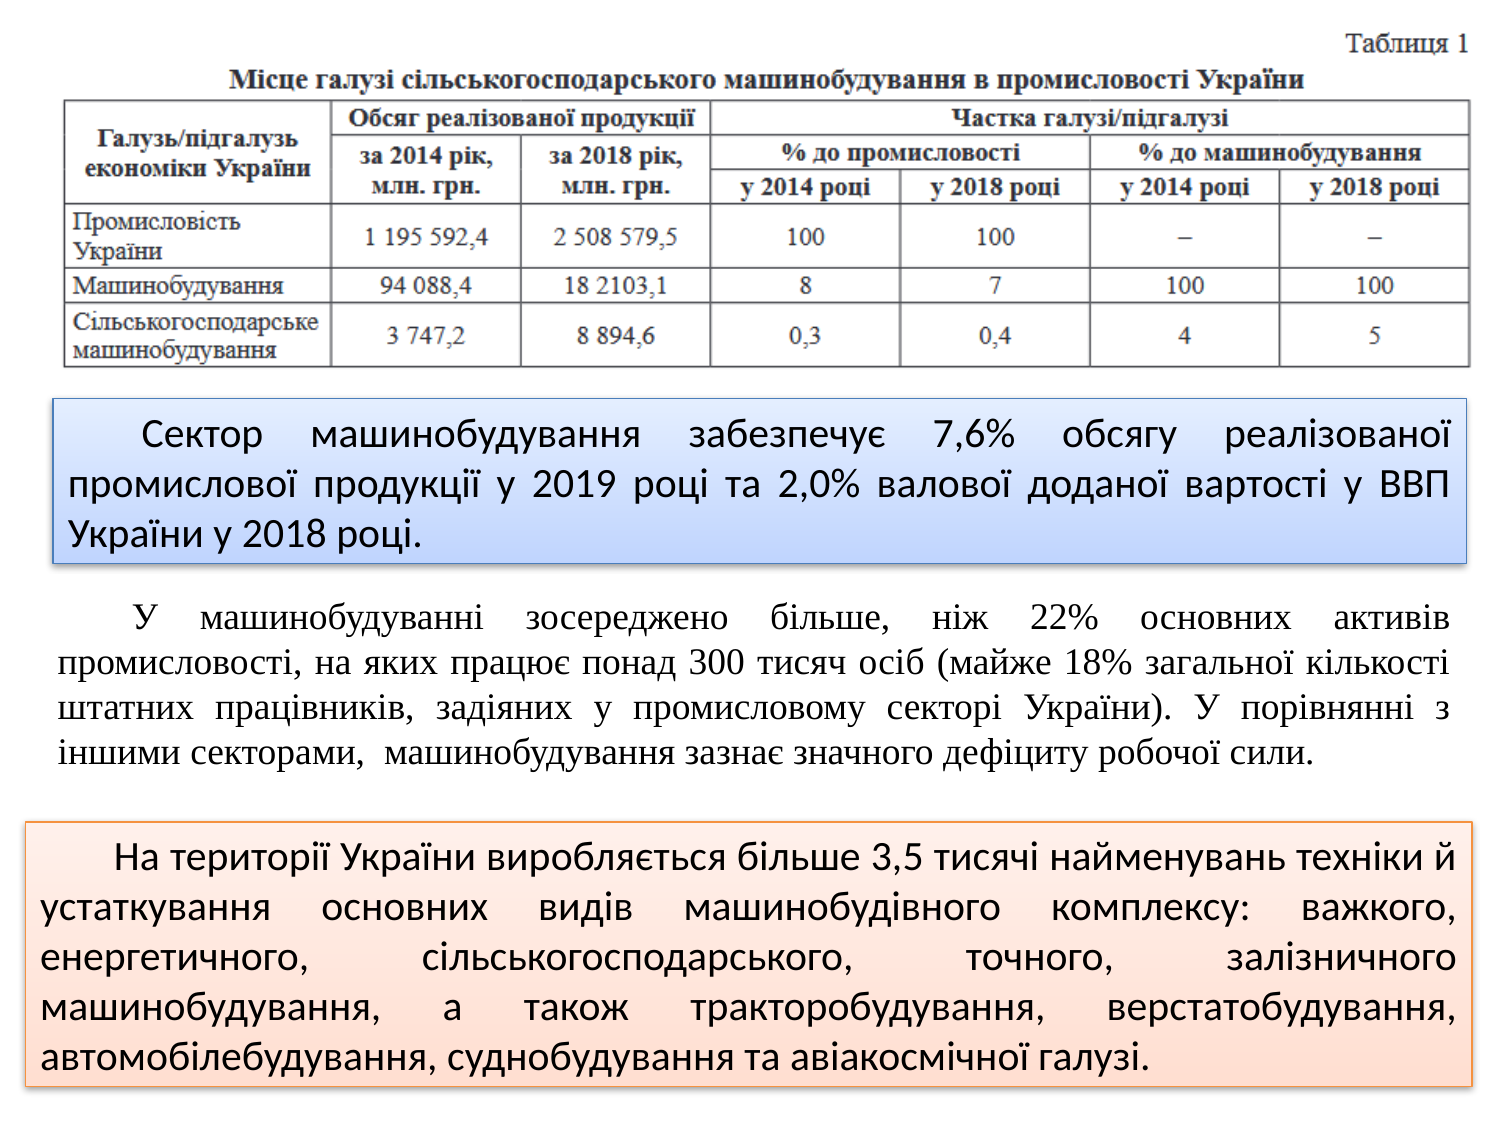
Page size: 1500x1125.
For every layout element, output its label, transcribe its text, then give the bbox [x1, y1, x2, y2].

picture [52, 12, 1479, 374]
text_box У машинобудуванні зосереджено більше, ніж 22% основних активів промисловості, на яких працює понад 300 тисяч осіб (майже 18% загальної кількості штатних працівників, задіяних у промисловому секторі України). У порівнянні з іншими секторами, машинобудування зазнає значного дефіциту робочої сили. [42, 584, 1467, 780]
text_box На території України виробляється більше 3,5 тисячі найменувань техніки й устаткування основних видів машинобудівного комплексу: важкого, енергетичного, сільськогосподарського, точного, залізничного машинобудування, а також тракторобудування, верстатобудування, автомобілебудування, суднобудування та авіакосмічної галузі. [25, 821, 1473, 1087]
text_box Сектор машинобудування забезпечує 7,6% обсягу реалізованої промислової продукції у 2019 році та 2,0% валової доданої вартості у ВВП України у 2018 році. [52, 398, 1467, 564]
